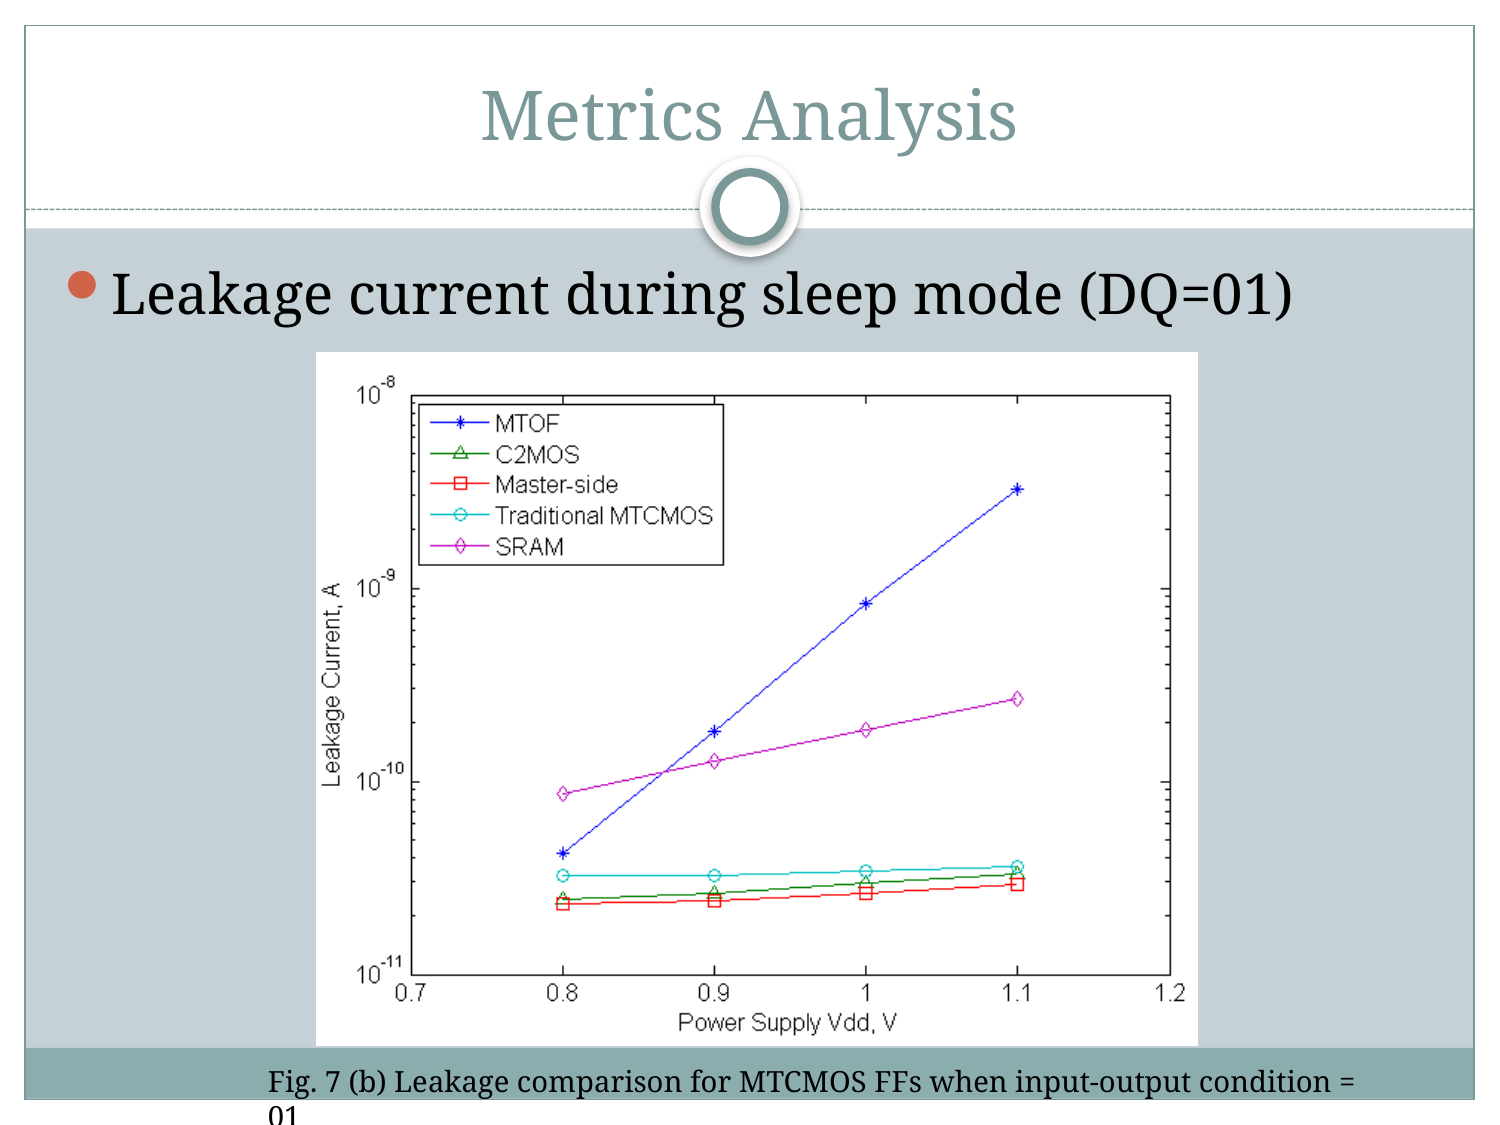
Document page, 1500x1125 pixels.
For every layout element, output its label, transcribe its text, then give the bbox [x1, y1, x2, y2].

picture [316, 351, 1198, 1046]
title Metrics Analysis [49, 37, 1450, 162]
list Leakage current during sleep mode (DQ=01) [49, 250, 1445, 1001]
text_box Fig. 7 (b) Leakage comparison for MTCMOS FFs when input-output condition = 01 [253, 1055, 1396, 1125]
